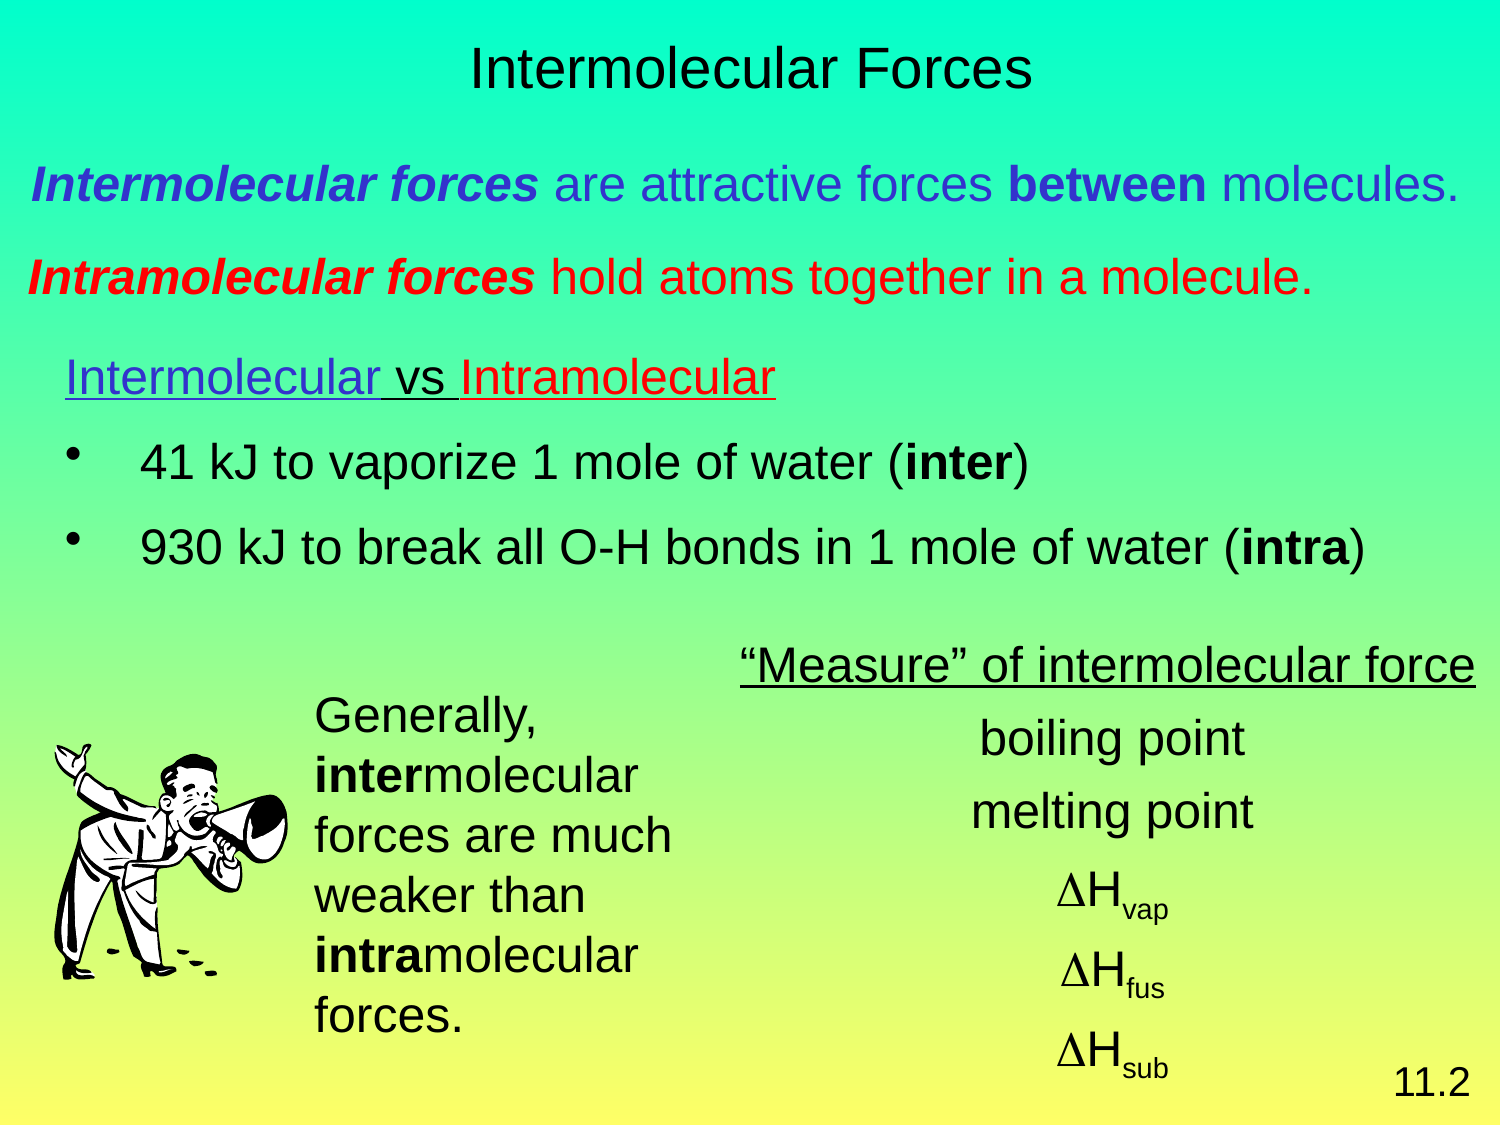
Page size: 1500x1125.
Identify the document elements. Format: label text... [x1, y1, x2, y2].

text_box Intramolecular forces hold atoms together in a molecule. [12, 237, 1330, 313]
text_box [49, 675, 701, 1051]
text_box Intermolecular forces are attractive forces between molecules. [16, 143, 1475, 219]
text_box 11.2 [1377, 1085, 1486, 1113]
text_box “Measure” of intermolecular force boiling point melting point DHvap DHfus DHsub [725, 624, 1500, 1085]
text_box Intermolecular vs Intramolecular 41 kJ to vaporize 1 mole of water (inter) 930 kJ to break all O-H bonds in 1 mole of water (intra) [50, 337, 1450, 583]
text_box Intermolecular Forces [454, 23, 1049, 108]
